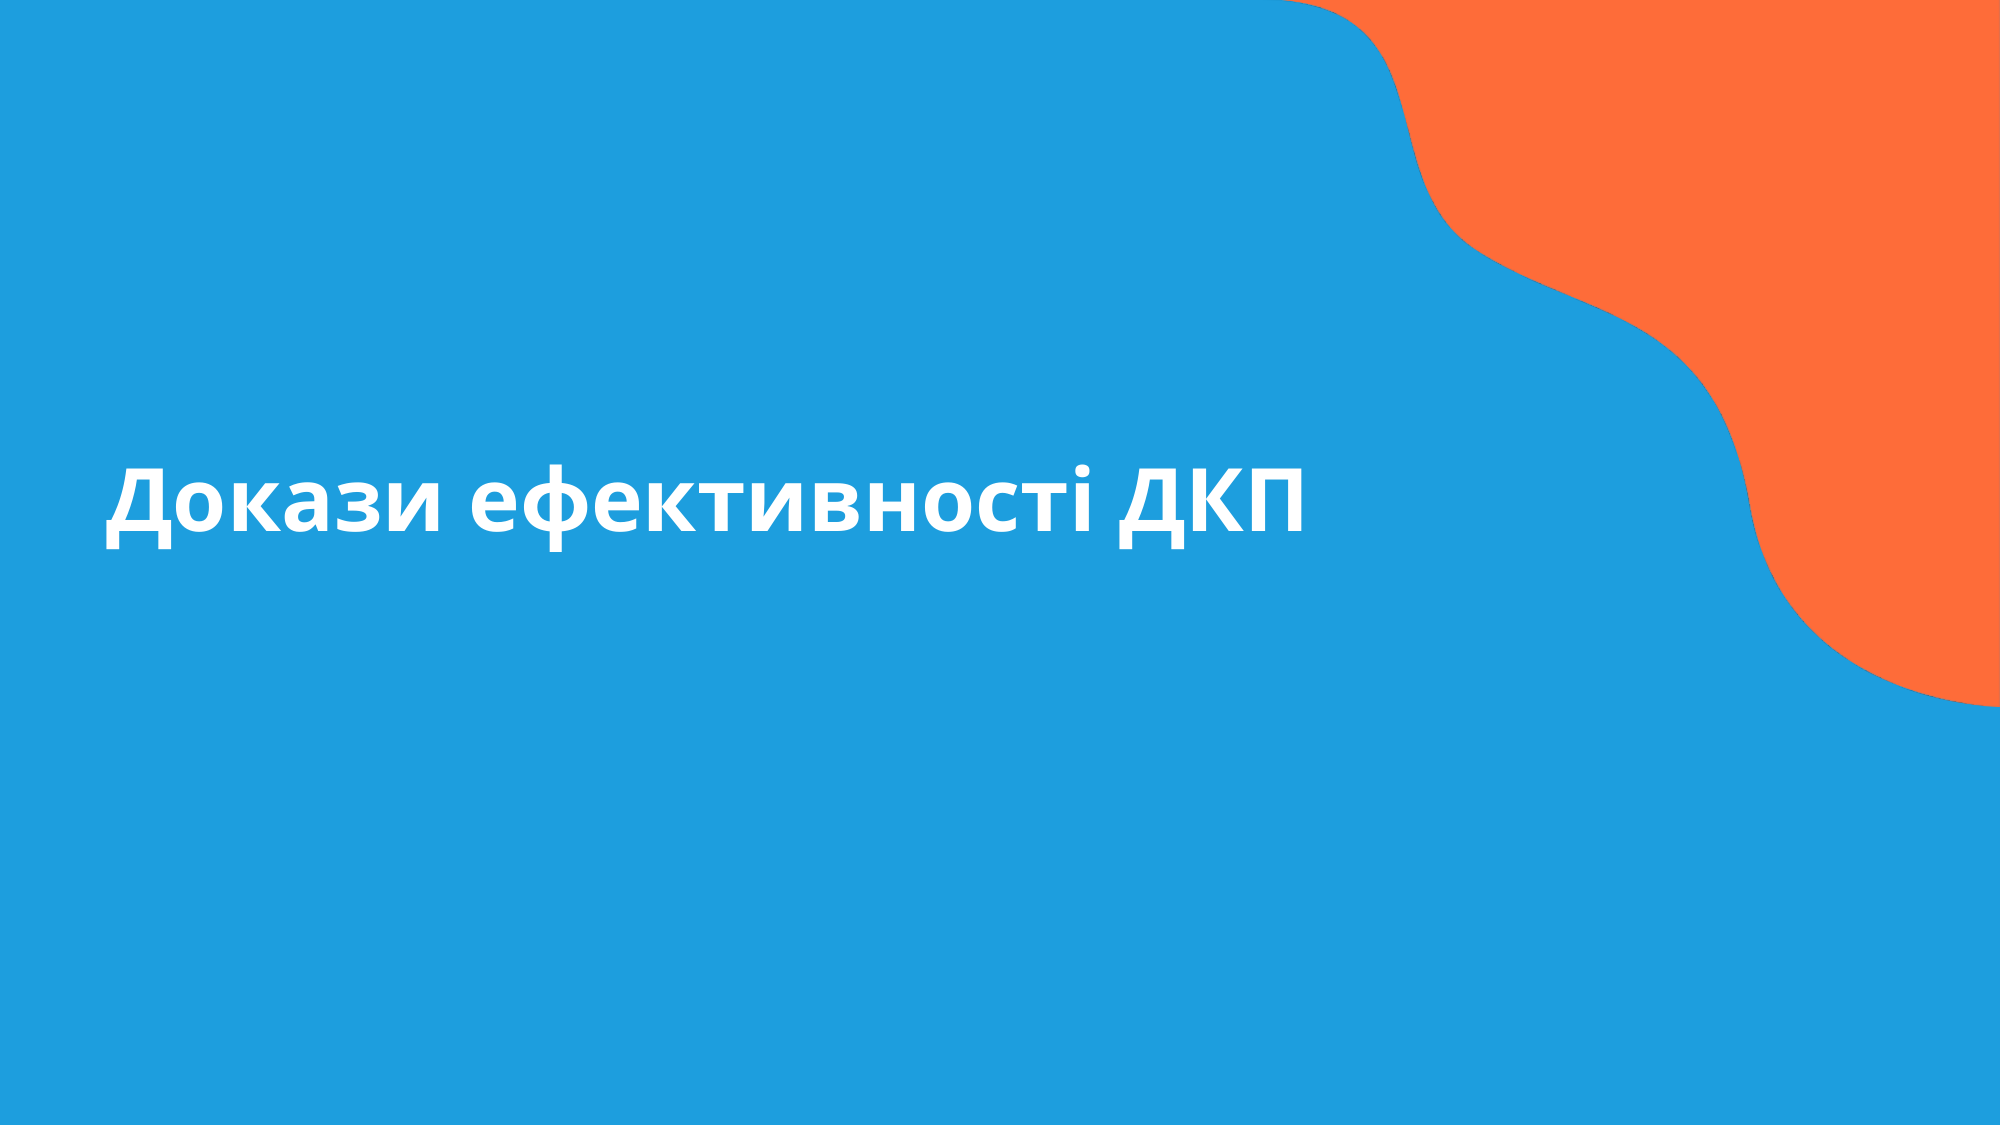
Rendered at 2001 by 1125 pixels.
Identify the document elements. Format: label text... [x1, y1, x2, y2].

text_box [1260, 0, 2000, 707]
text_box Докази ефективності ДКП [106, 401, 1802, 549]
